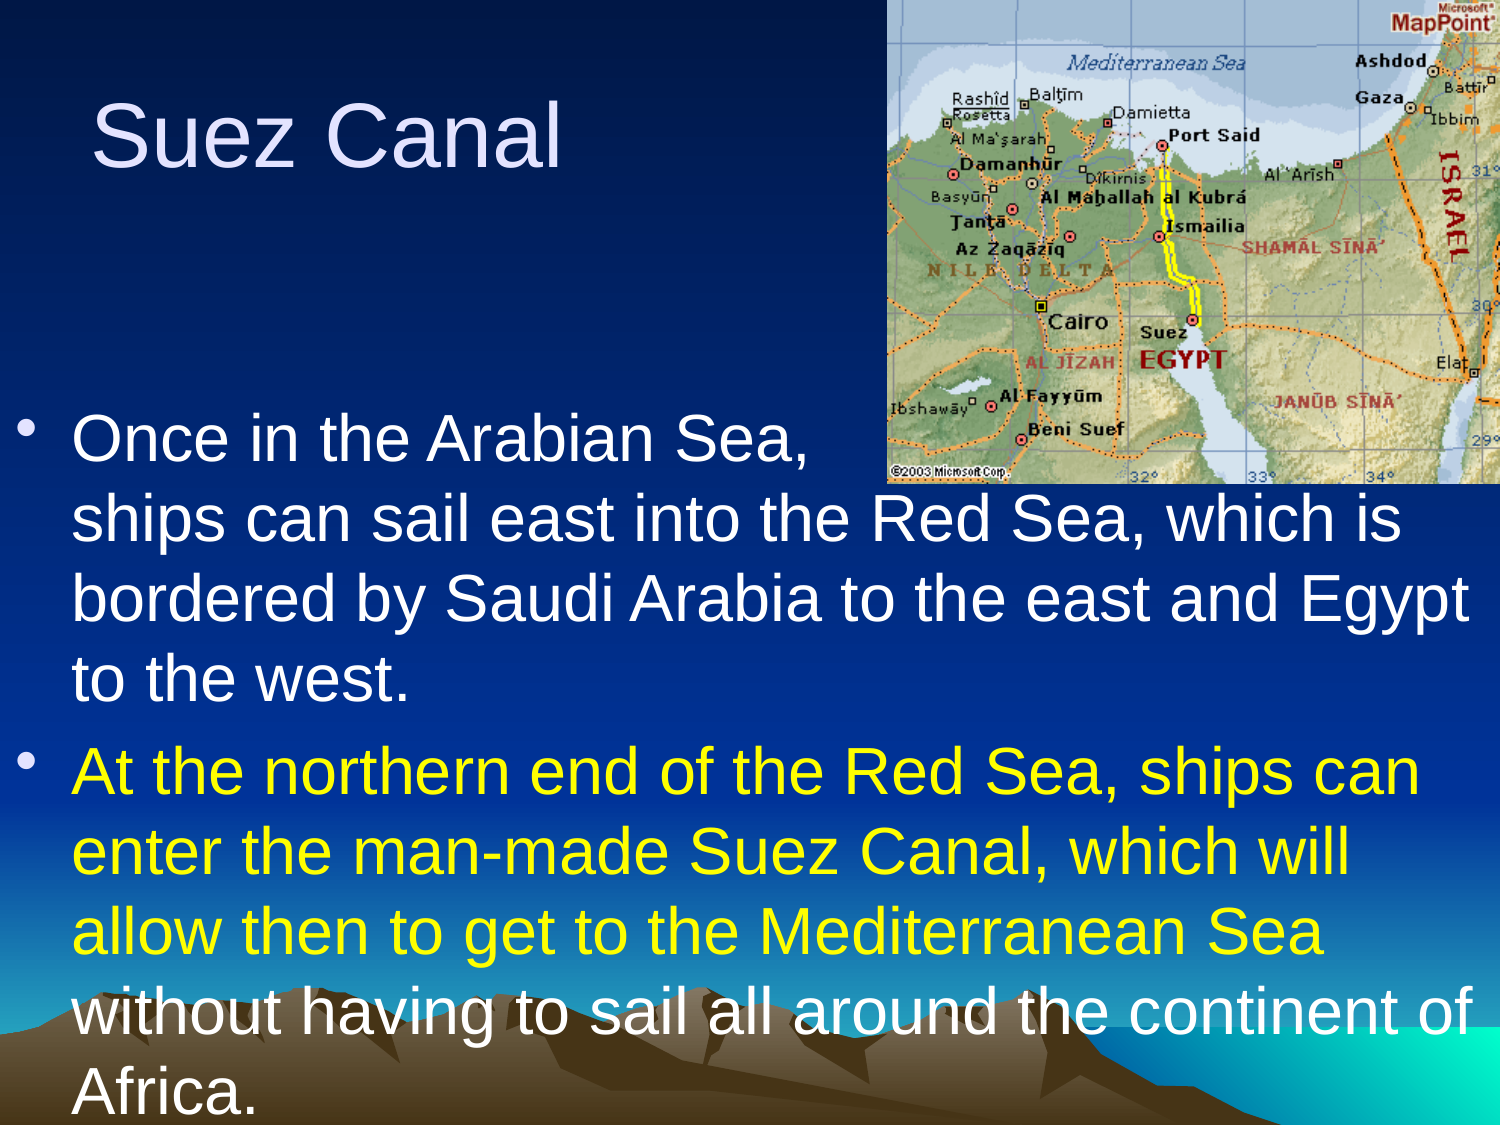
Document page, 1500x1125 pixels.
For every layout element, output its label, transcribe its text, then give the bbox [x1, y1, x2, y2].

title Suez Canal [74, 37, 880, 226]
picture [887, 0, 1500, 485]
list Once in the Arabian Sea, ships can sail east into the Red Sea, which is bordered by Saudi Arabia to the east and Egypt to the west. At the northern end of the Red Sea, ships can enter the man-made Suez Canal, which will allow then to get to the Mediterranean Sea without having to sail all around the continent of Africa. [0, 387, 1500, 1125]
